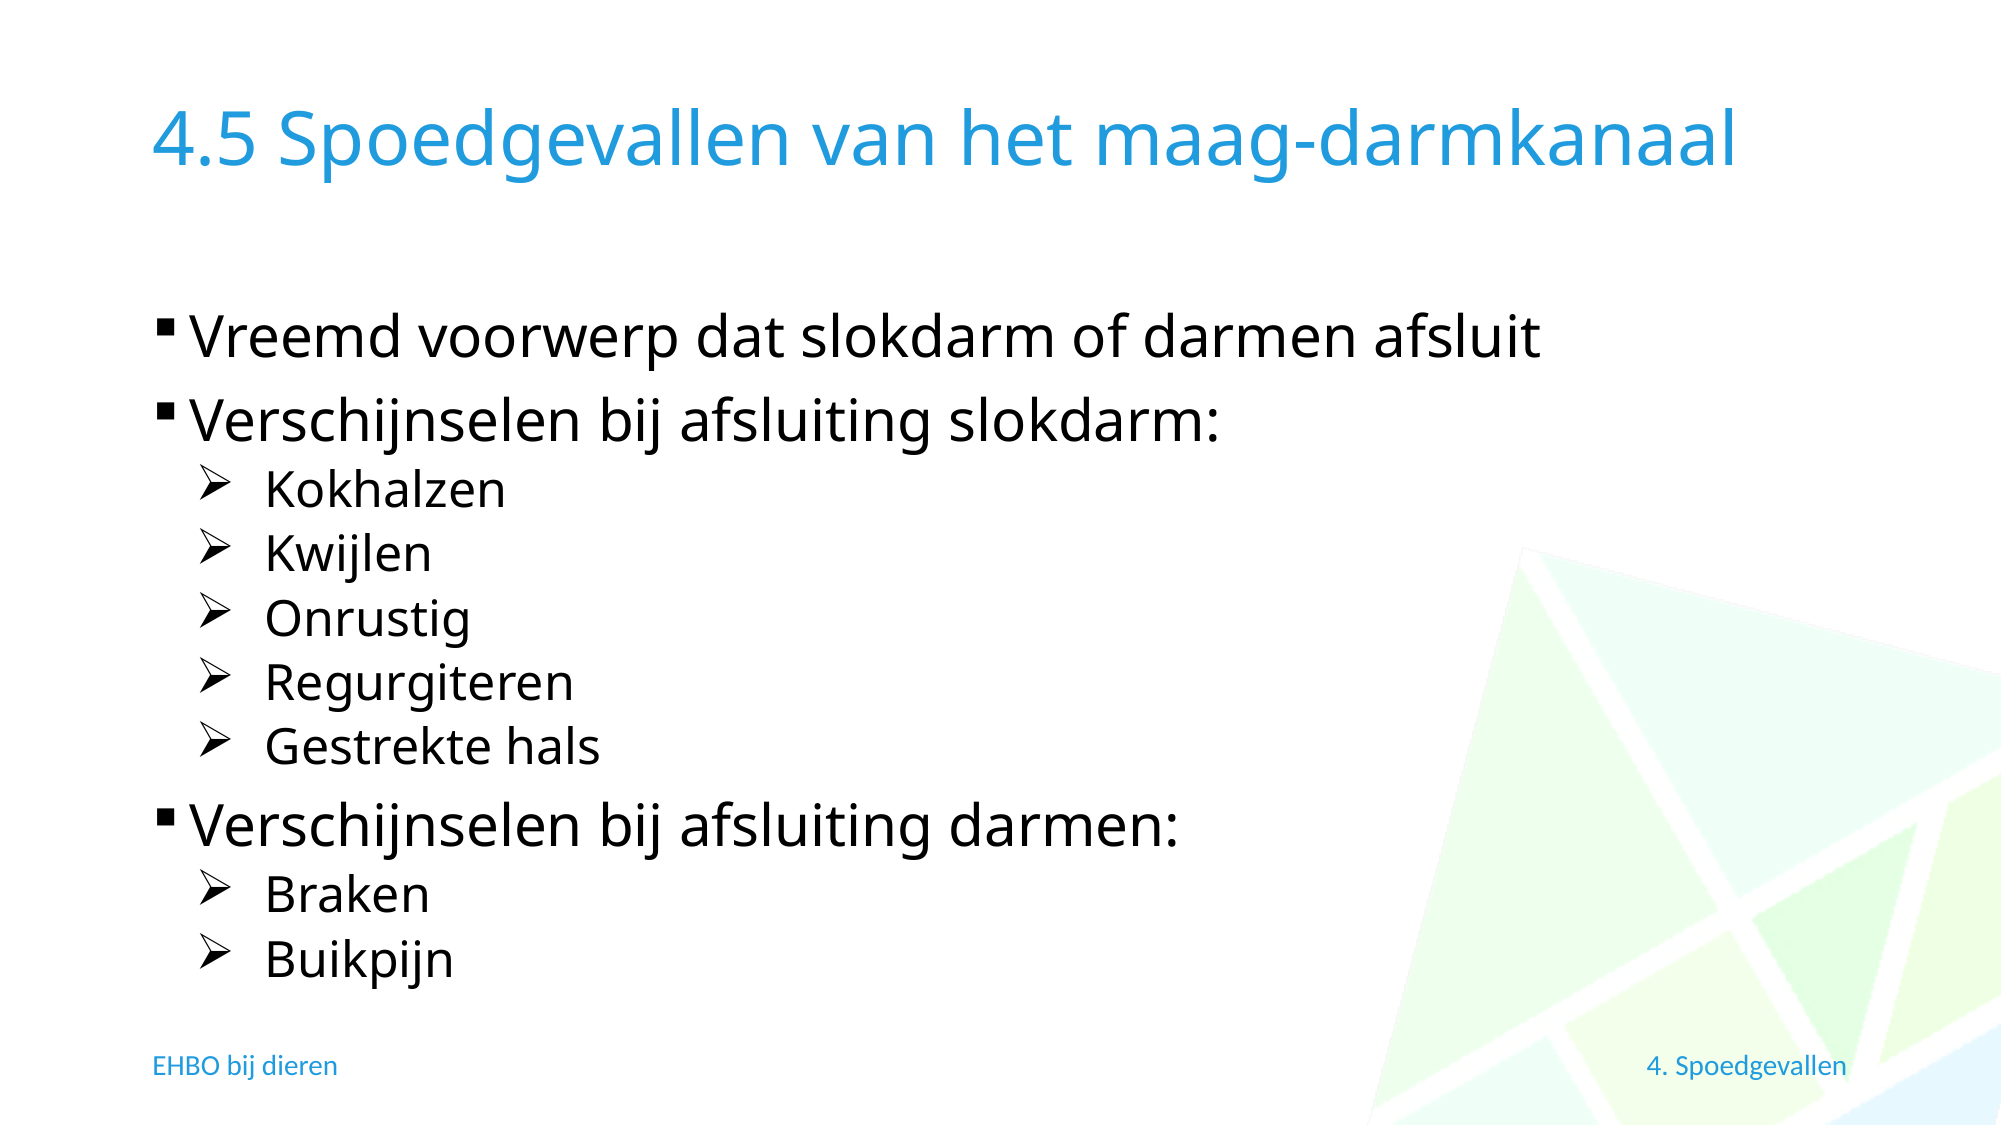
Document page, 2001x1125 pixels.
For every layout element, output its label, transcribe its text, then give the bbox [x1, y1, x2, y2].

title 4.5 Spoedgevallen van het maag-darmkanaal [137, 59, 1863, 224]
list EHBO bij dieren [137, 1042, 588, 1103]
list Vreemd voorwerp dat slokdarm of darmen afsluit Verschijnselen bij afsluiting slokdarm: Kokhalzen Kwijlen Onrustig Regurgiteren Gestrekte hals Verschijnselen bij afsluiting darmen: Braken Buikpijn [137, 299, 1863, 1014]
list 4. Spoedgevallen [1412, 1042, 1863, 1103]
